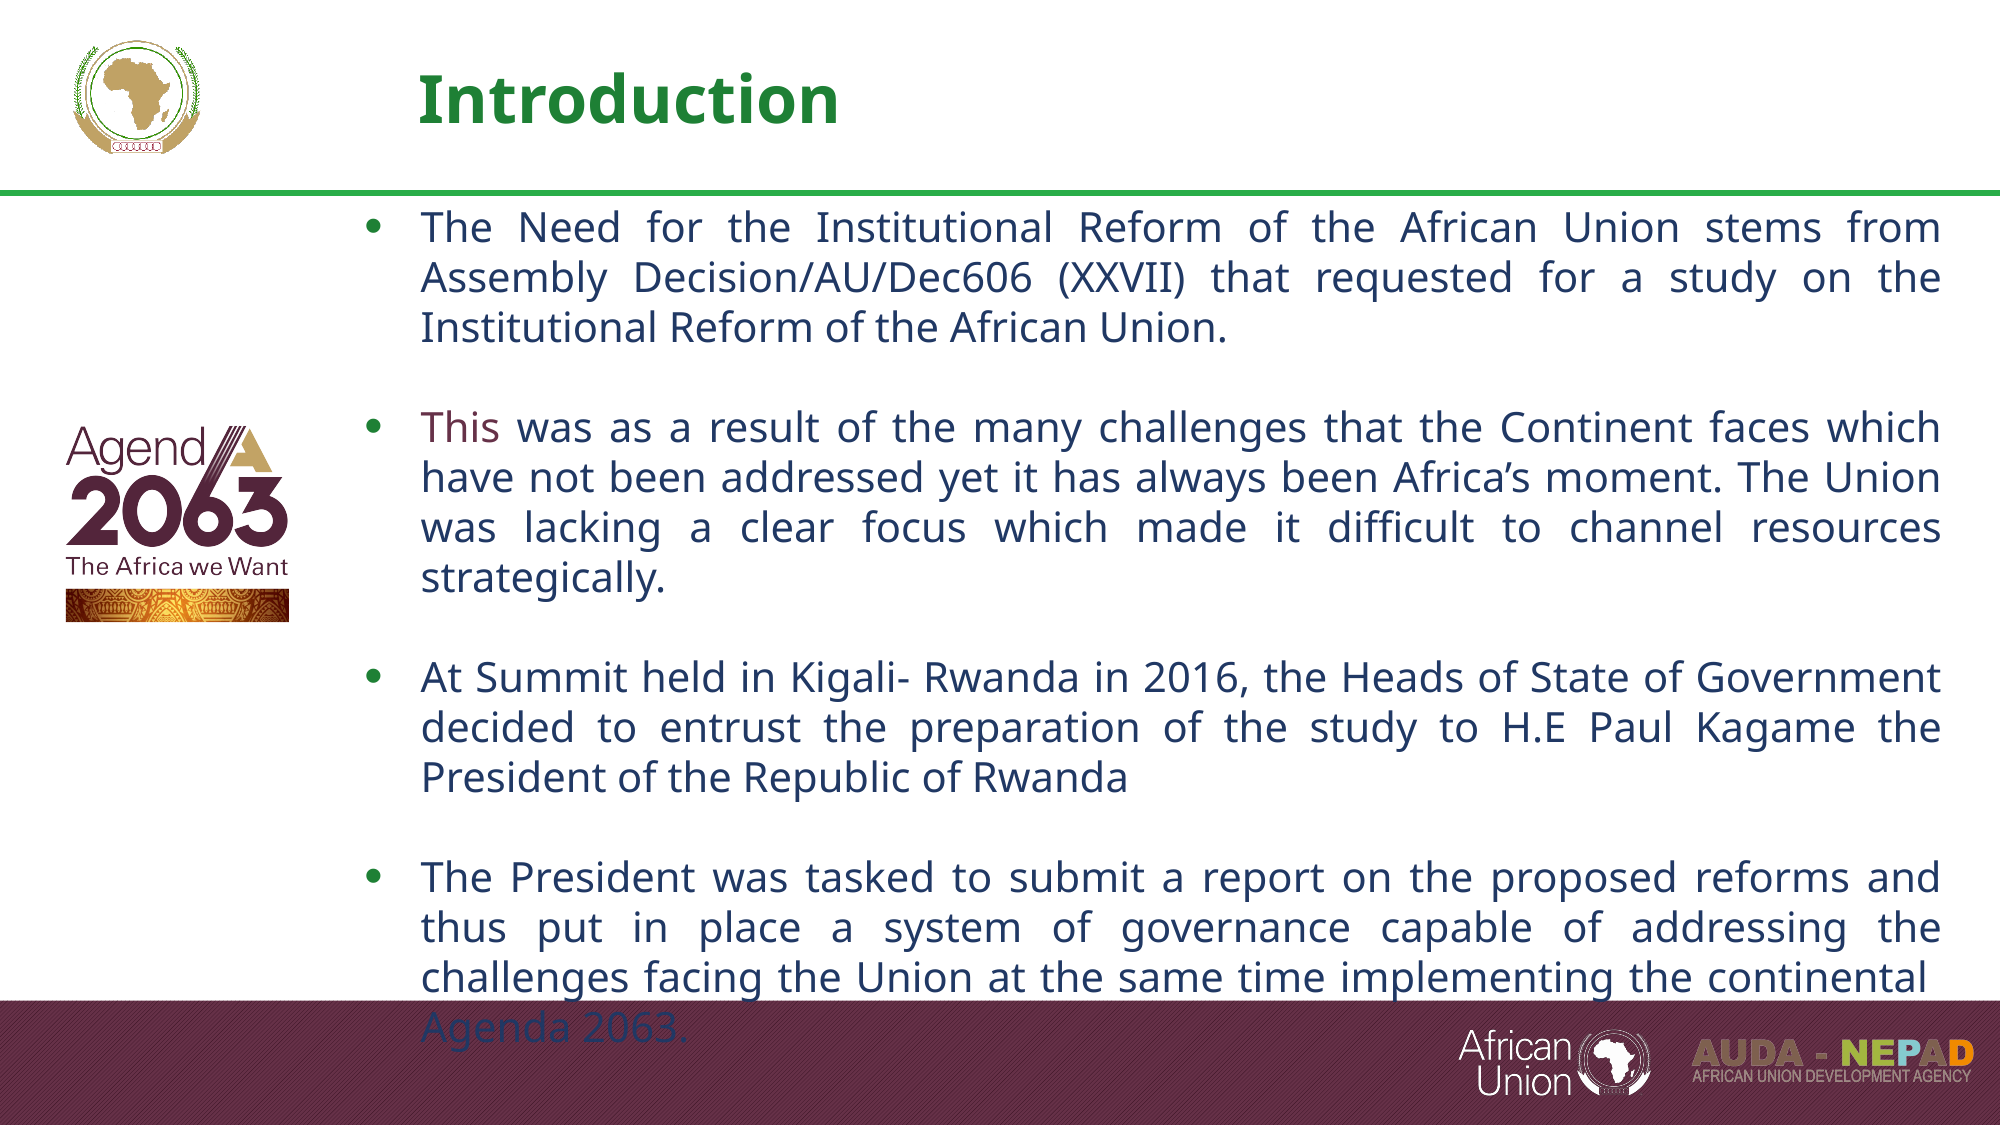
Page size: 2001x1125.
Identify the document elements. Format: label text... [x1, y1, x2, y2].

picture [1421, 1000, 1975, 1125]
text_box [0, 1000, 1421, 1125]
picture [71, 38, 202, 156]
text_box [1688, 1000, 2000, 1125]
list The Need for the Institutional Reform of the African Union stems from Assembly Decision/AU/Dec606 (XXVII) that requested for a study on the Institutional Reform of the African Union. This was as a result of the many challenges that the Continent faces which have not been addressed yet it has always been Africa’s moment. The Union was lacking a clear focus which made it difficult to channel resources strategically. At Summit held in Kigali- Rwanda in 2016, the Heads of State of Government decided to entrust the preparation of the study to H.E Paul Kagame the President of the Republic of Rwanda The President was tasked to submit a report on the proposed reforms and thus put in place a system of governance capable of addressing the challenges facing the Union at the same time implementing the continental Agenda 2063. [330, 196, 1958, 967]
picture [56, 420, 299, 650]
text_box Introduction [403, 49, 857, 145]
